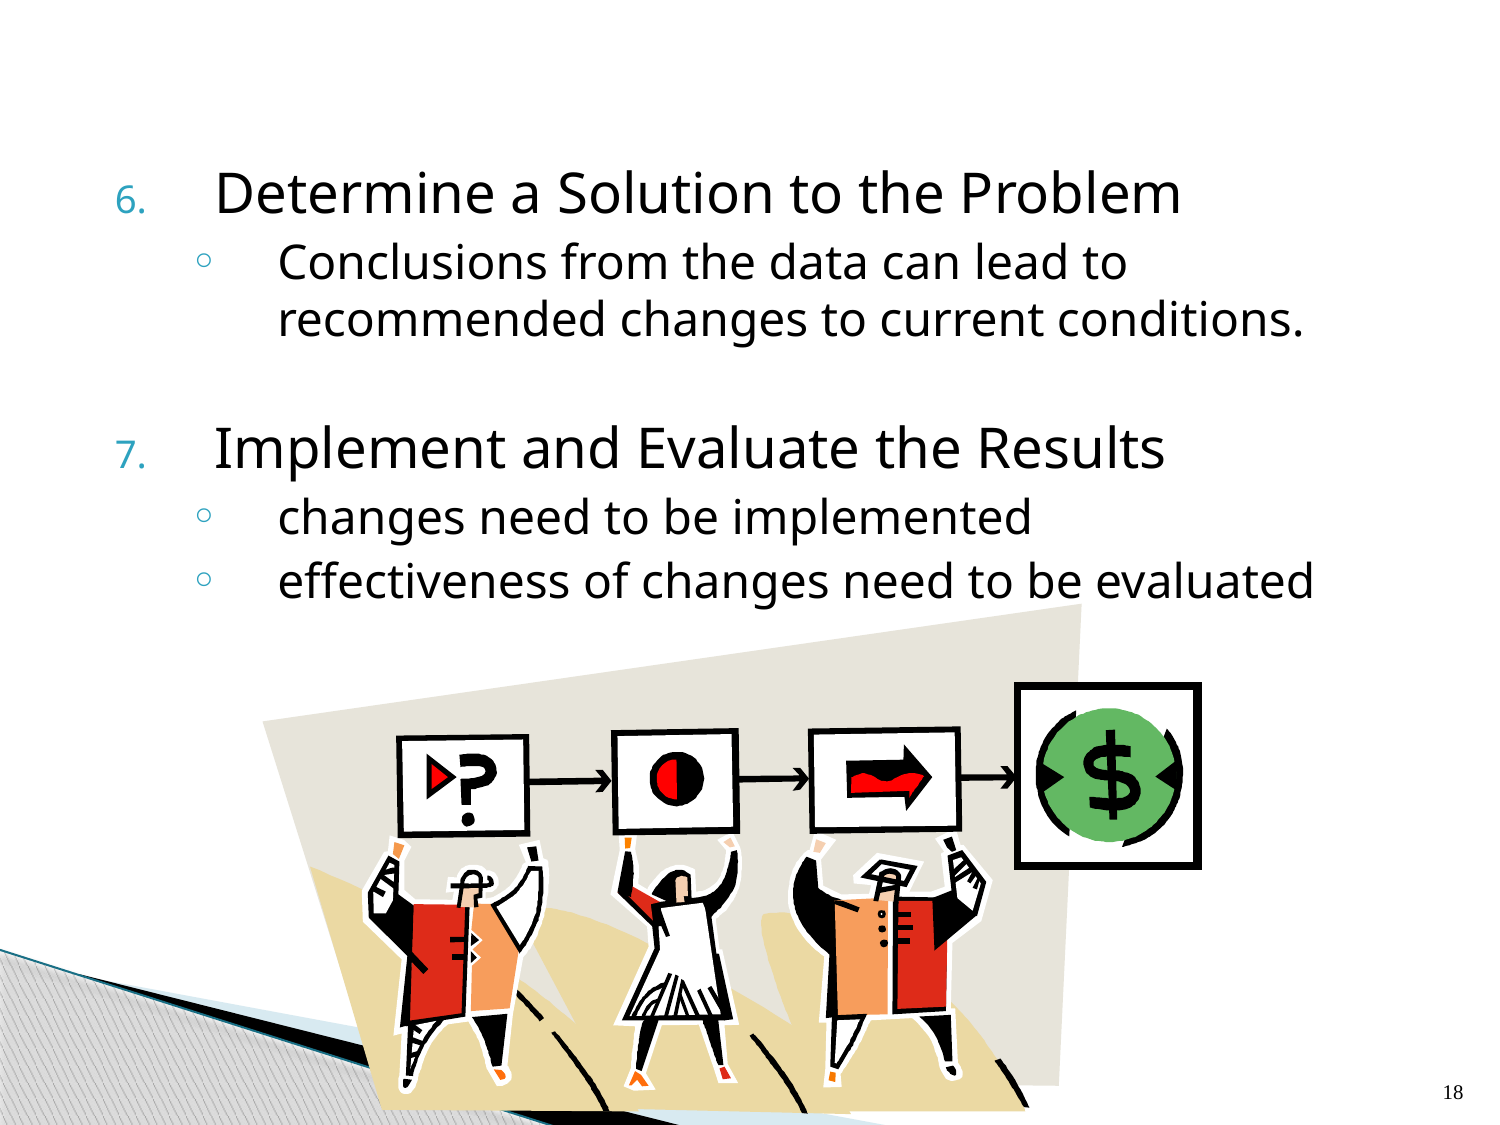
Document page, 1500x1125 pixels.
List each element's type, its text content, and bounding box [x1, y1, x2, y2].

picture [262, 592, 1213, 1125]
list Determine a Solution to the Problem Conclusions from the data can lead to recommended changes to current conditions. Implement and Evaluate the Results changes need to be implemented effectiveness of changes need to be evaluated [99, 149, 1425, 988]
slide_number 18 [1418, 1051, 1479, 1112]
